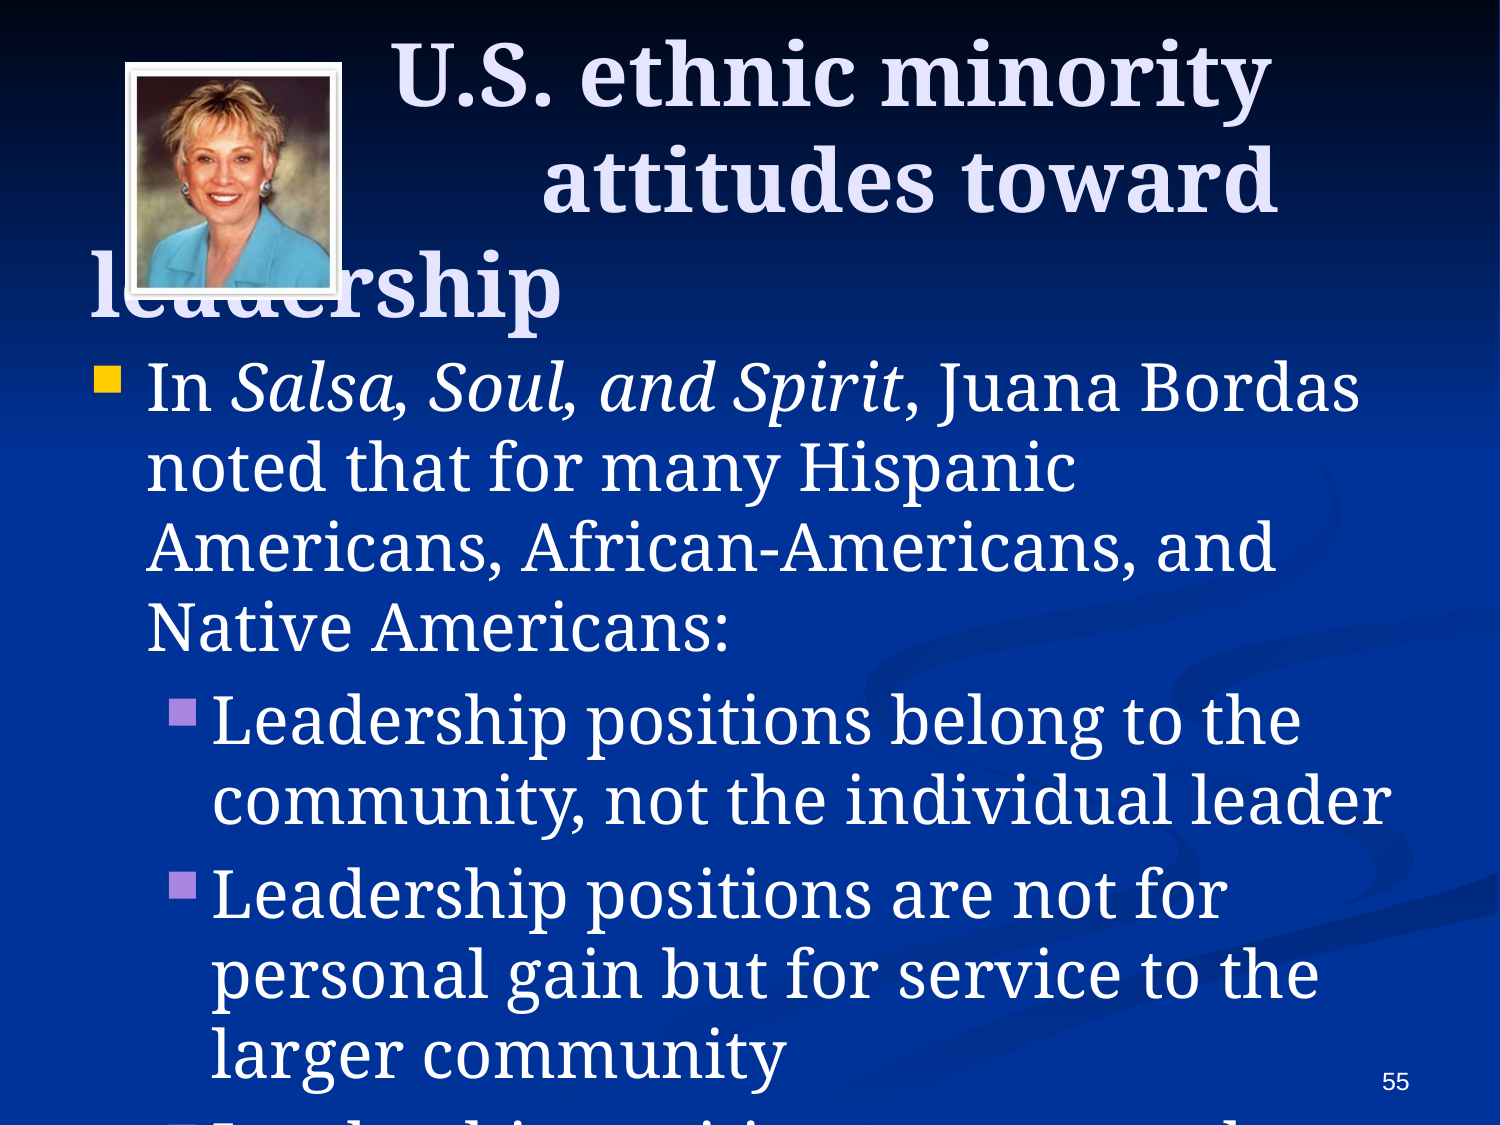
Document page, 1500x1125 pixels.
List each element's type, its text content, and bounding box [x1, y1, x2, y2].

slide_number 55 [1074, 1024, 1426, 1104]
title U.S. ethnic minority attitudes toward leadership [74, 49, 1426, 301]
list In Salsa, Soul, and Spirit, Juana Bordas noted that for many Hispanic Americans, African-Americans, and Native Americans: Leadership positions belong to the community, not the individual leader Leadership positions are not for personal gain but for service to the larger community Leadership positions are rotated [74, 337, 1426, 1026]
picture [124, 62, 343, 301]
